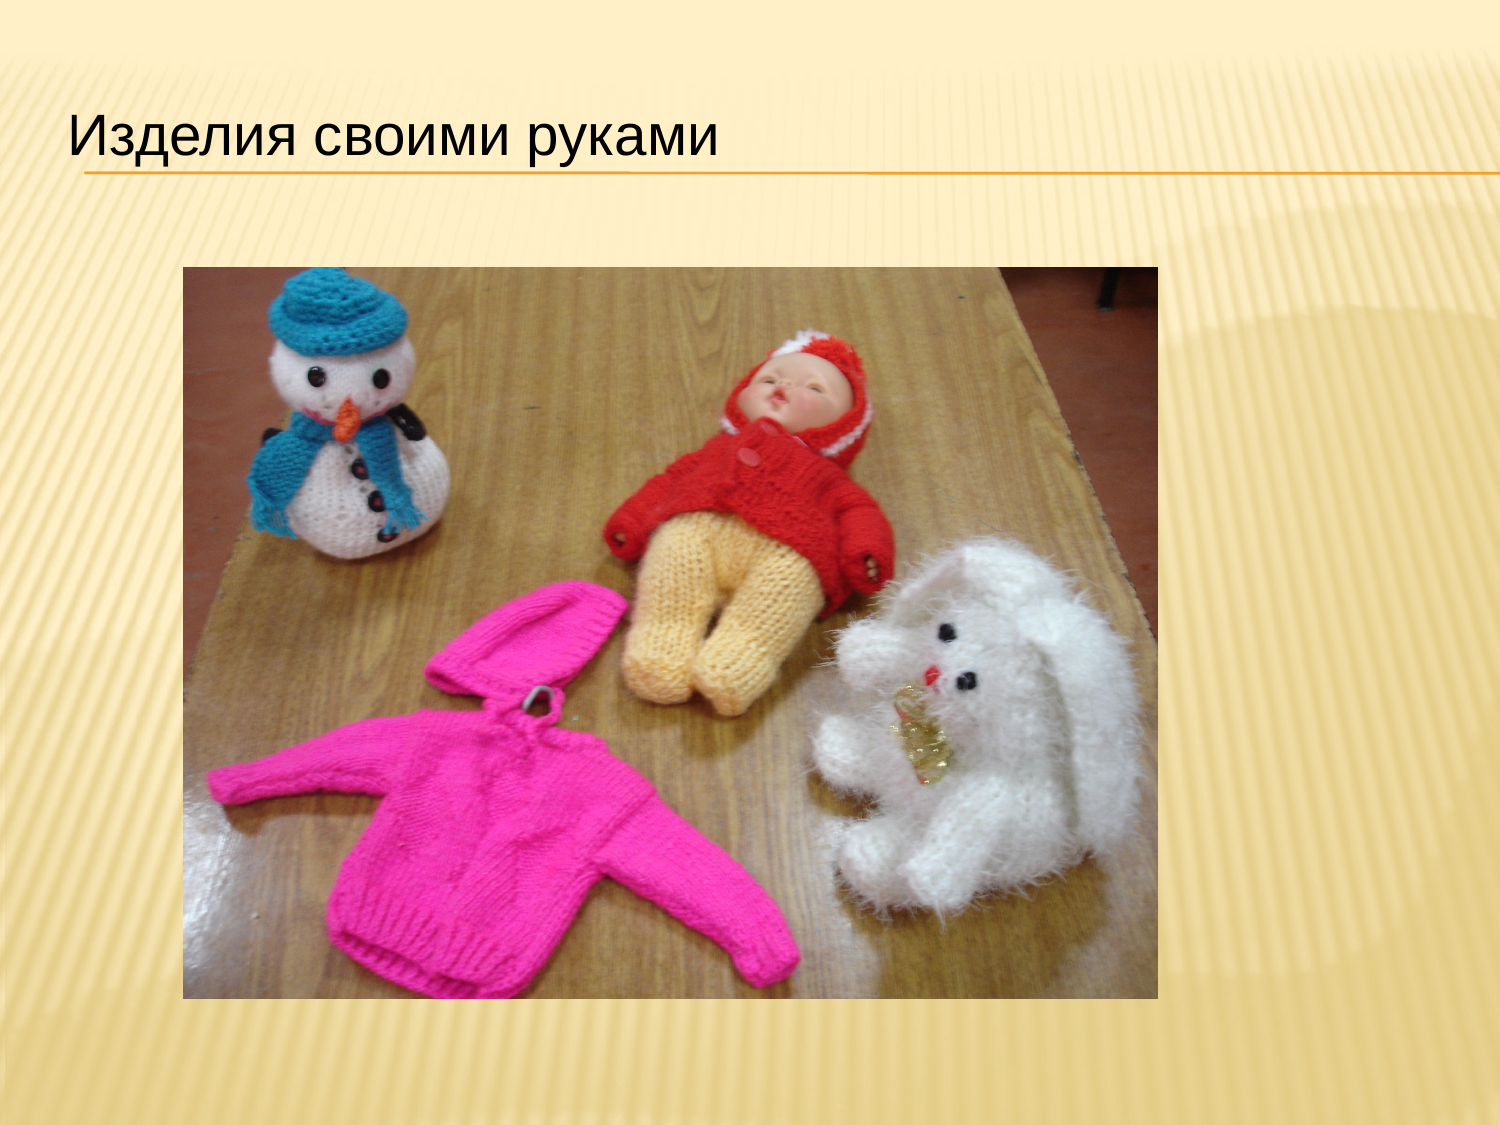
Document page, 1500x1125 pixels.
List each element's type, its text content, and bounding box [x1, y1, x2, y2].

text_box Изделия своими руками [53, 90, 809, 175]
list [182, 266, 1159, 999]
